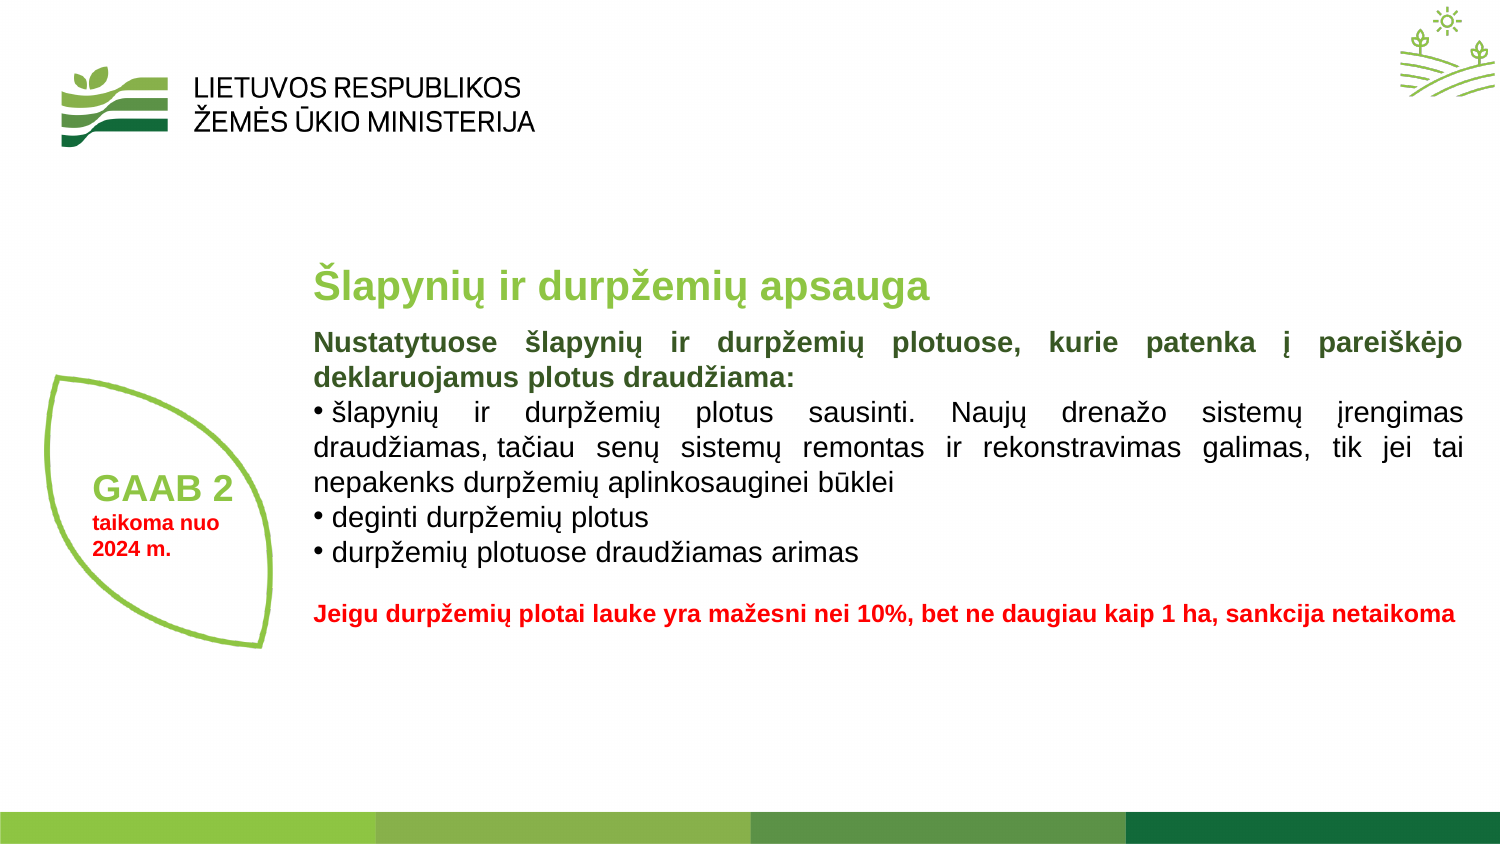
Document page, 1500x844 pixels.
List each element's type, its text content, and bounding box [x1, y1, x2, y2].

picture [0, 0, 1500, 844]
text_box Nustatytuose šlapynių ir durpžemių plotuose, kurie patenka į pareiškėjo deklaruojamus plotus draudžiama:​ šlapynių ir durpžemių plotus sausinti. Naujų drenažo sistemų įrengimas draudžiamas, tačiau senų sistemų remontas ir rekonstravimas galimas, tik jei tai nepakenks durpžemių aplinkosauginei būklei​ deginti durpžemių plotus​ durpžemių plotuose draudžiamas arimas​ Jeigu durpžemių plotai lauke yra mažesni nei 10%, bet ne daugiau kaip 1 ha, sankcija netaikoma​ [298, 315, 1479, 636]
text_box GAAB 2 taikoma nuo 2024 m.​ [278, 456, 286, 569]
text_box Šlapynių ir durpžemių apsauga ​ [298, 250, 1278, 315]
